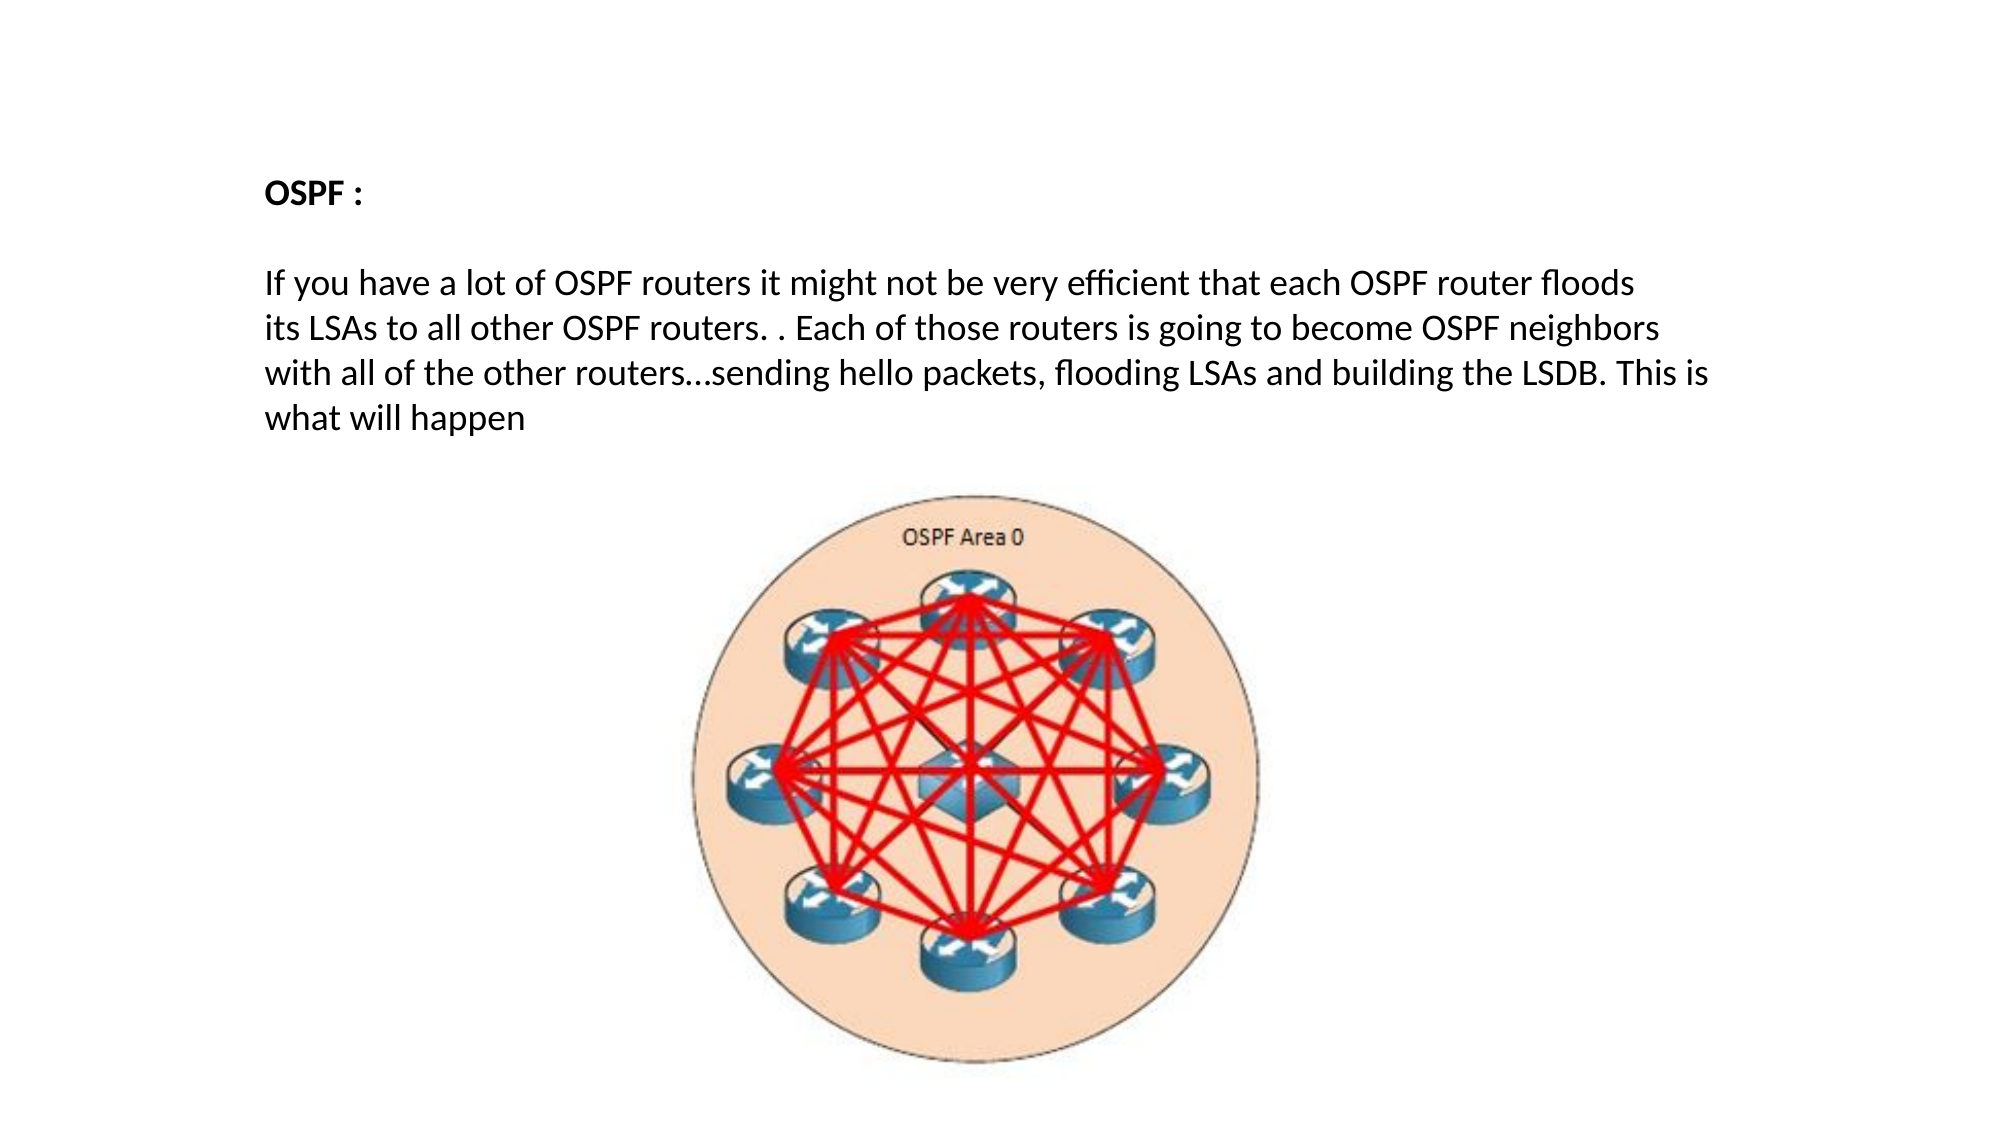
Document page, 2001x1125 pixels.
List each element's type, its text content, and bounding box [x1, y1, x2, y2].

picture [664, 453, 1308, 1083]
text_box OSPF : If you have a lot of OSPF routers it might not be very efficient that each OSPF router floods its LSAs to all other OSPF routers. . Each of those routers is going to become OSPF neighbors with all of the other routers…sending hello packets, flooding LSAs and building the LSDB. This is what will happen [249, 160, 1750, 446]
